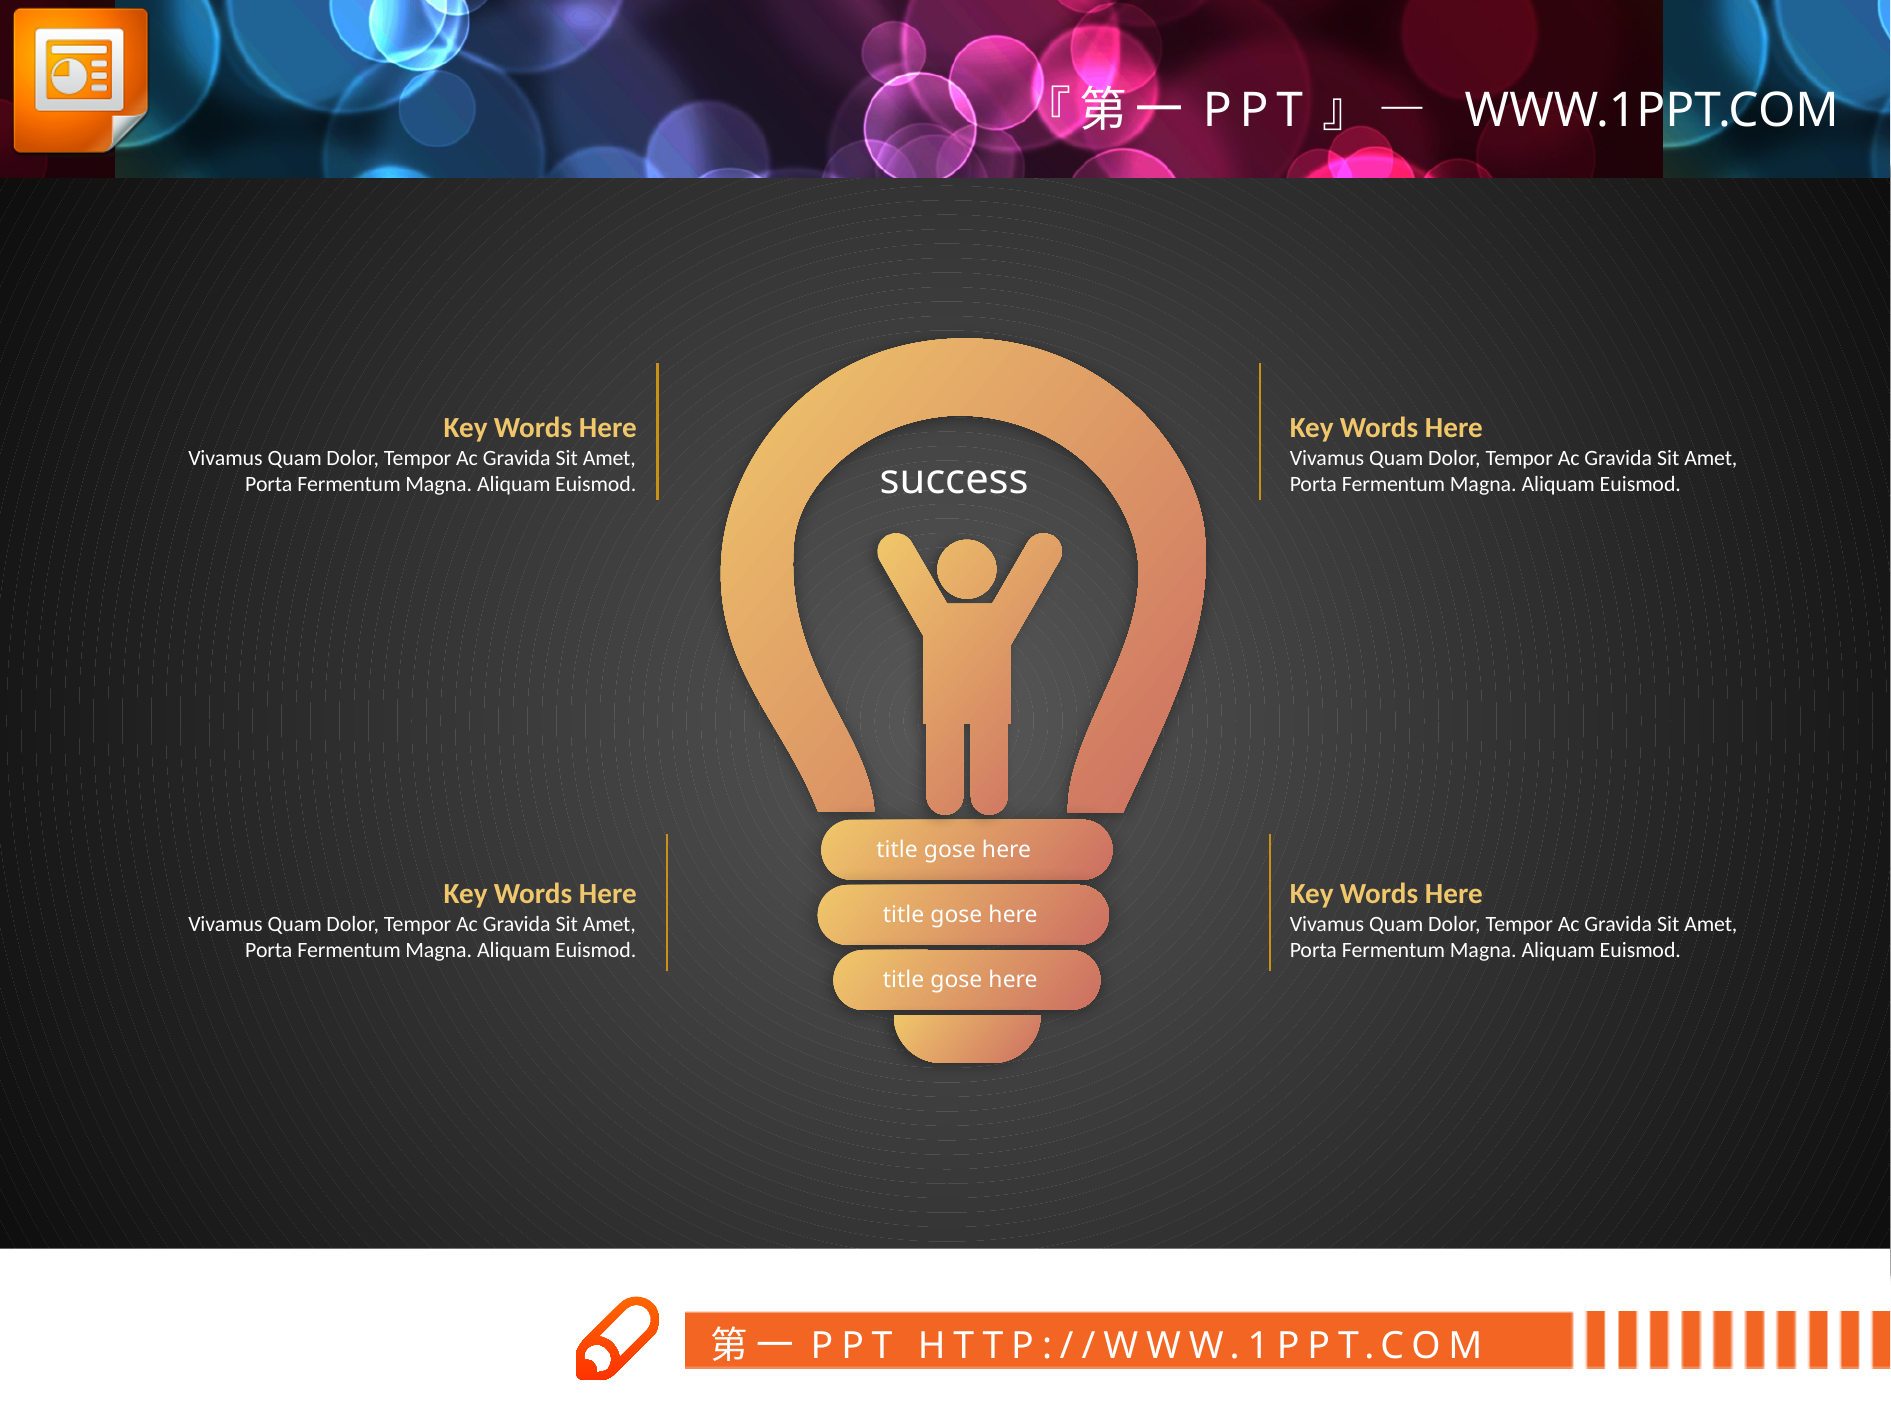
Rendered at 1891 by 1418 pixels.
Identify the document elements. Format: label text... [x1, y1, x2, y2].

text_box Key Words Here Vivamus Quam Dolor, Tempor Ac Gravida Sit Amet, Porta Fermentum Magna. Aliquam Euismod. [1275, 832, 1774, 970]
text_box Key Words Here Vivamus Quam Dolor, Tempor Ac Gravida Sit Amet, Porta Fermentum Magna. Aliquam Euismod. [153, 365, 652, 503]
picture [685, 1311, 1891, 1369]
text_box Key Words Here Vivamus Quam Dolor, Tempor Ac Gravida Sit Amet, Porta Fermentum Magna. Aliquam Euismod. [153, 832, 652, 970]
picture [0, 0, 1891, 178]
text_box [720, 338, 1206, 1064]
text_box Key Words Here Vivamus Quam Dolor, Tempor Ac Gravida Sit Amet, Porta Fermentum Magna. Aliquam Euismod. [1275, 365, 1774, 503]
